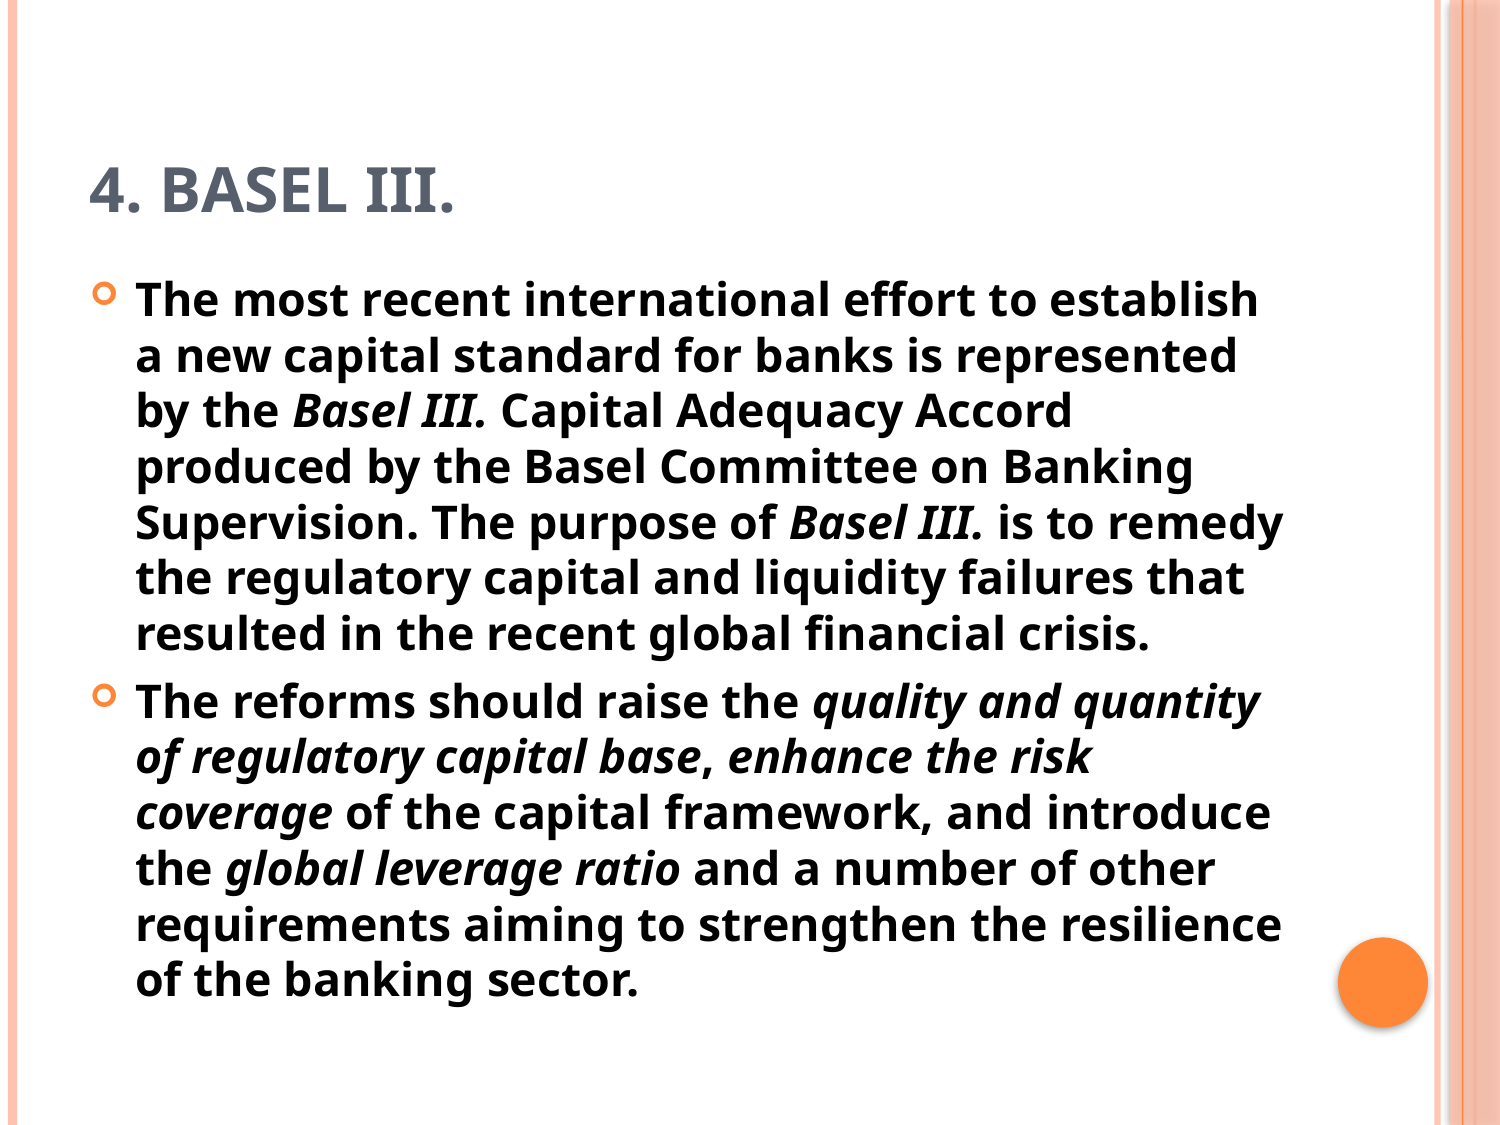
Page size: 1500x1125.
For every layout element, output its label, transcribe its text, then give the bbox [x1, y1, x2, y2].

title 4. Basel III. [75, 45, 1300, 233]
list The most recent international effort to establish a new capital standard for banks is represented by the Basel III. Capital Adequacy Accord produced by the Basel Committee on Banking Supervision. The purpose of Basel III. is to remedy the regulatory capital and liquidity failures that resulted in the recent global financial crisis. The reforms should raise the quality and quantity of regulatory capital base, enhance the risk coverage of the capital framework, and introduce the global leverage ratio and a number of other requirements aiming to strengthen the resilience of the banking sector. [75, 262, 1300, 1062]
